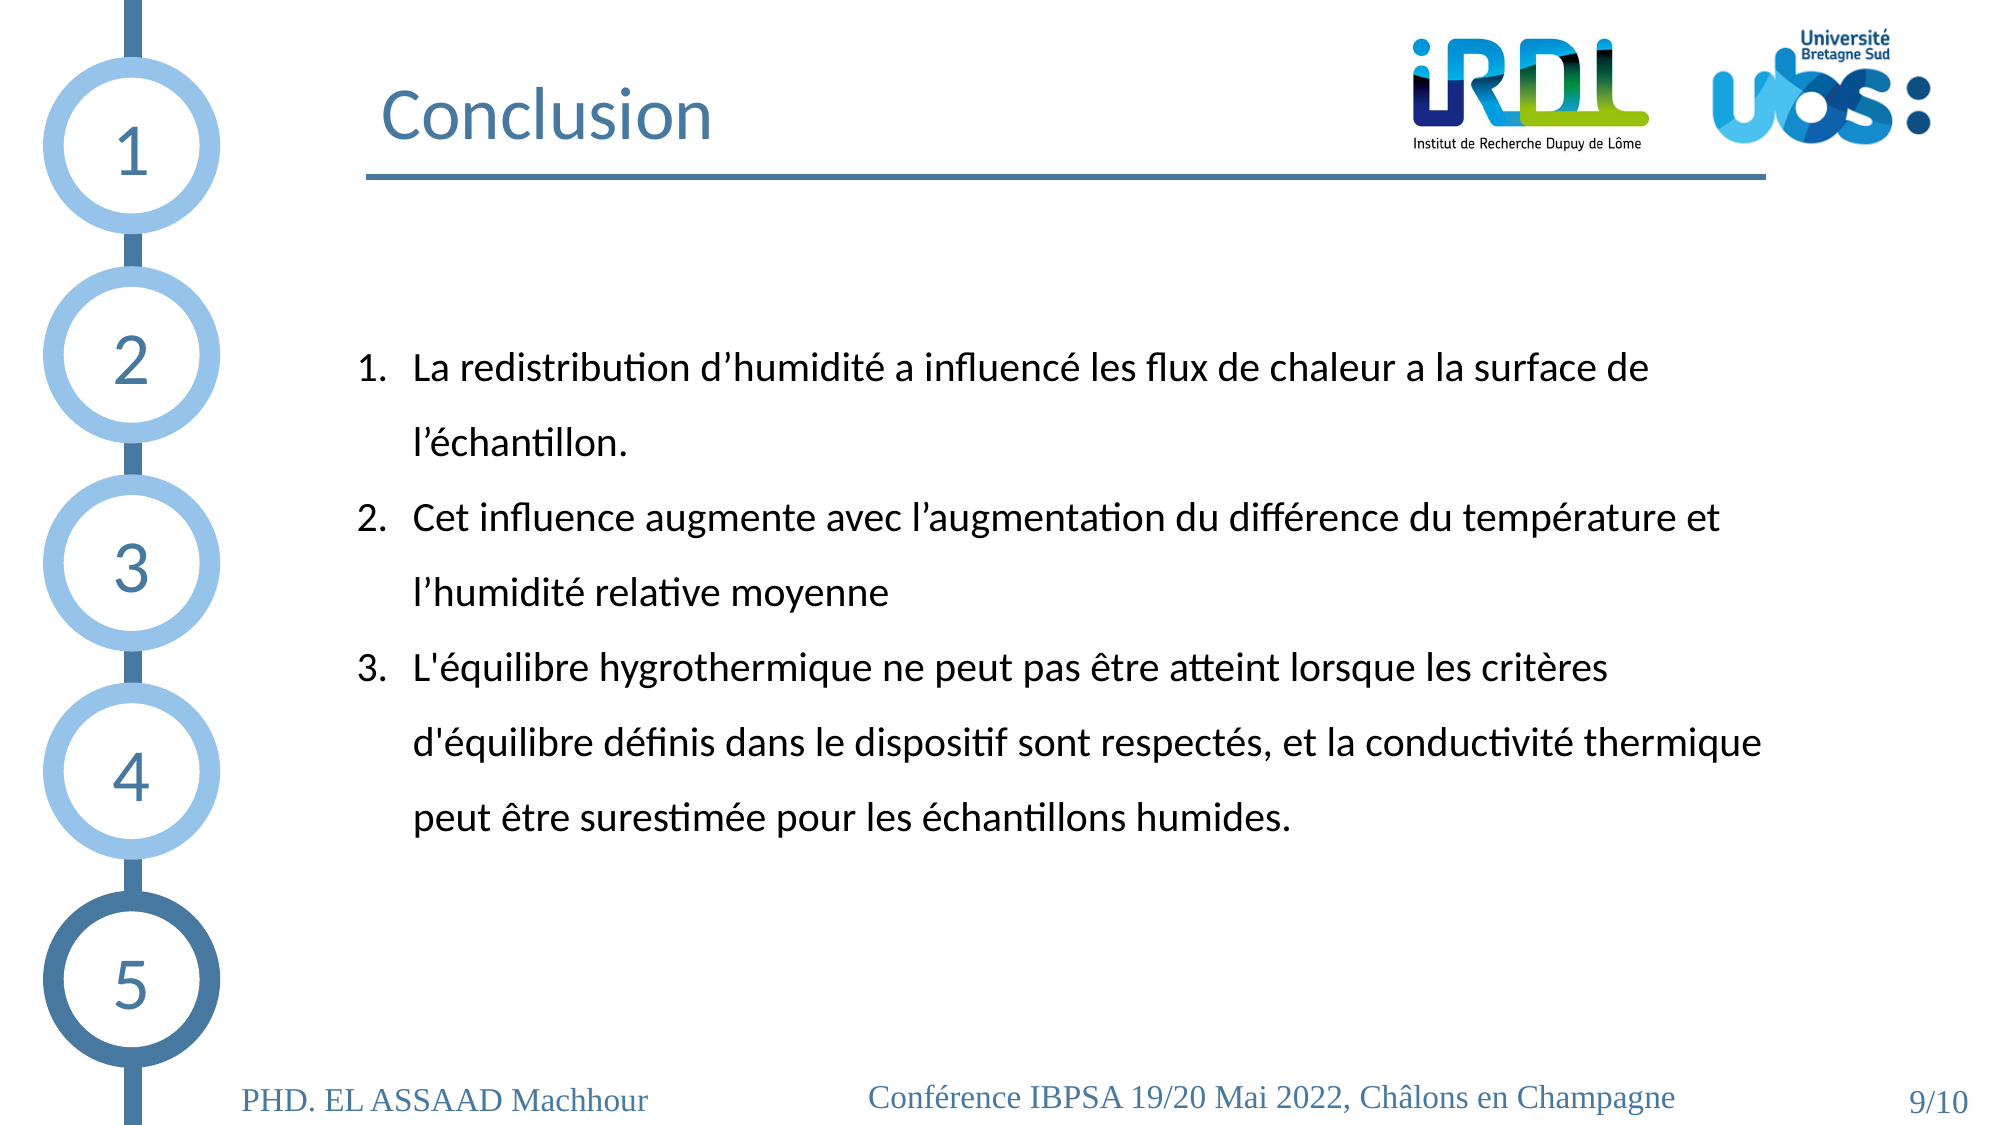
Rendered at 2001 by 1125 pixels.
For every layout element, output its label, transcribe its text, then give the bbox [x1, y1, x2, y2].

text_box 3 [63, 495, 200, 631]
text_box [124, 443, 143, 475]
text_box Conférence IBPSA 19/20 Mai 2022, Châlons en Champagne [851, 1067, 1694, 1123]
picture [1693, 14, 1951, 166]
text_box « [43, 682, 221, 860]
text_box « [43, 890, 221, 1068]
text_box [124, 651, 143, 683]
text_box La redistribution d’humidité a influencé les flux de chaleur a la surface de l’échantillon. Cet influence augmente avec l’augmentation du différence du température et l’humidité relative moyenne L'équilibre hygrothermique ne peut pas être atteint lorsque les critères d'équilibre définis dans le dispositif sont respectés, et la conductivité thermique peut être surestimée pour les échantillons humides. [341, 307, 1791, 948]
text_box Conclusion [366, 56, 1568, 162]
text_box « [43, 266, 221, 444]
text_box 2 [63, 286, 200, 423]
text_box 5 [63, 911, 200, 1048]
text_box « [43, 474, 221, 652]
text_box PHD. EL ASSAAD Machhour [223, 1070, 667, 1125]
text_box 1 [63, 77, 200, 214]
picture [1402, 26, 1660, 155]
text_box [124, 860, 143, 891]
text_box [124, 0, 143, 57]
text_box [124, 1068, 143, 1125]
text_box 4 [63, 703, 200, 840]
text_box 9/10 [1878, 1072, 2000, 1125]
text_box « [43, 56, 221, 235]
text_box [124, 234, 143, 266]
